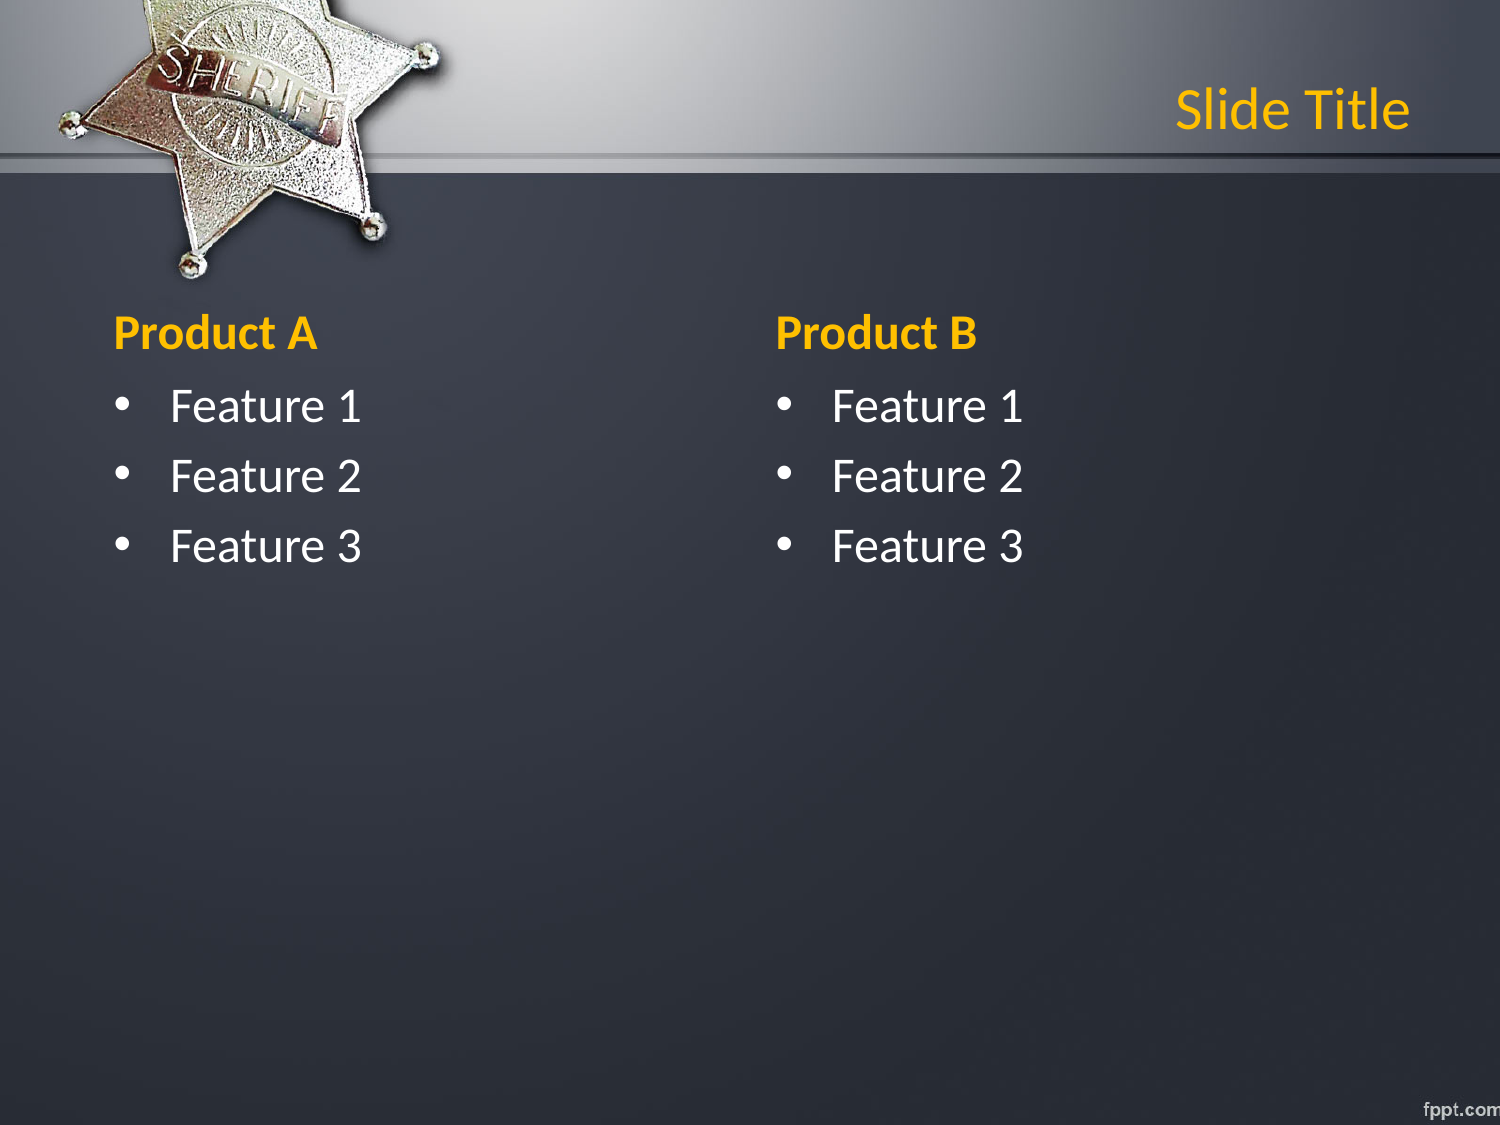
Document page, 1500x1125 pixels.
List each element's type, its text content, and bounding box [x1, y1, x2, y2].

list Product B [760, 261, 1424, 365]
title Slide Title [98, 61, 1427, 149]
list Feature 1 Feature 2 Feature 3 [98, 365, 760, 989]
list Product A [98, 261, 760, 365]
picture [0, 0, 1500, 1125]
list Feature 1 Feature 2 Feature 3 [760, 365, 1424, 989]
